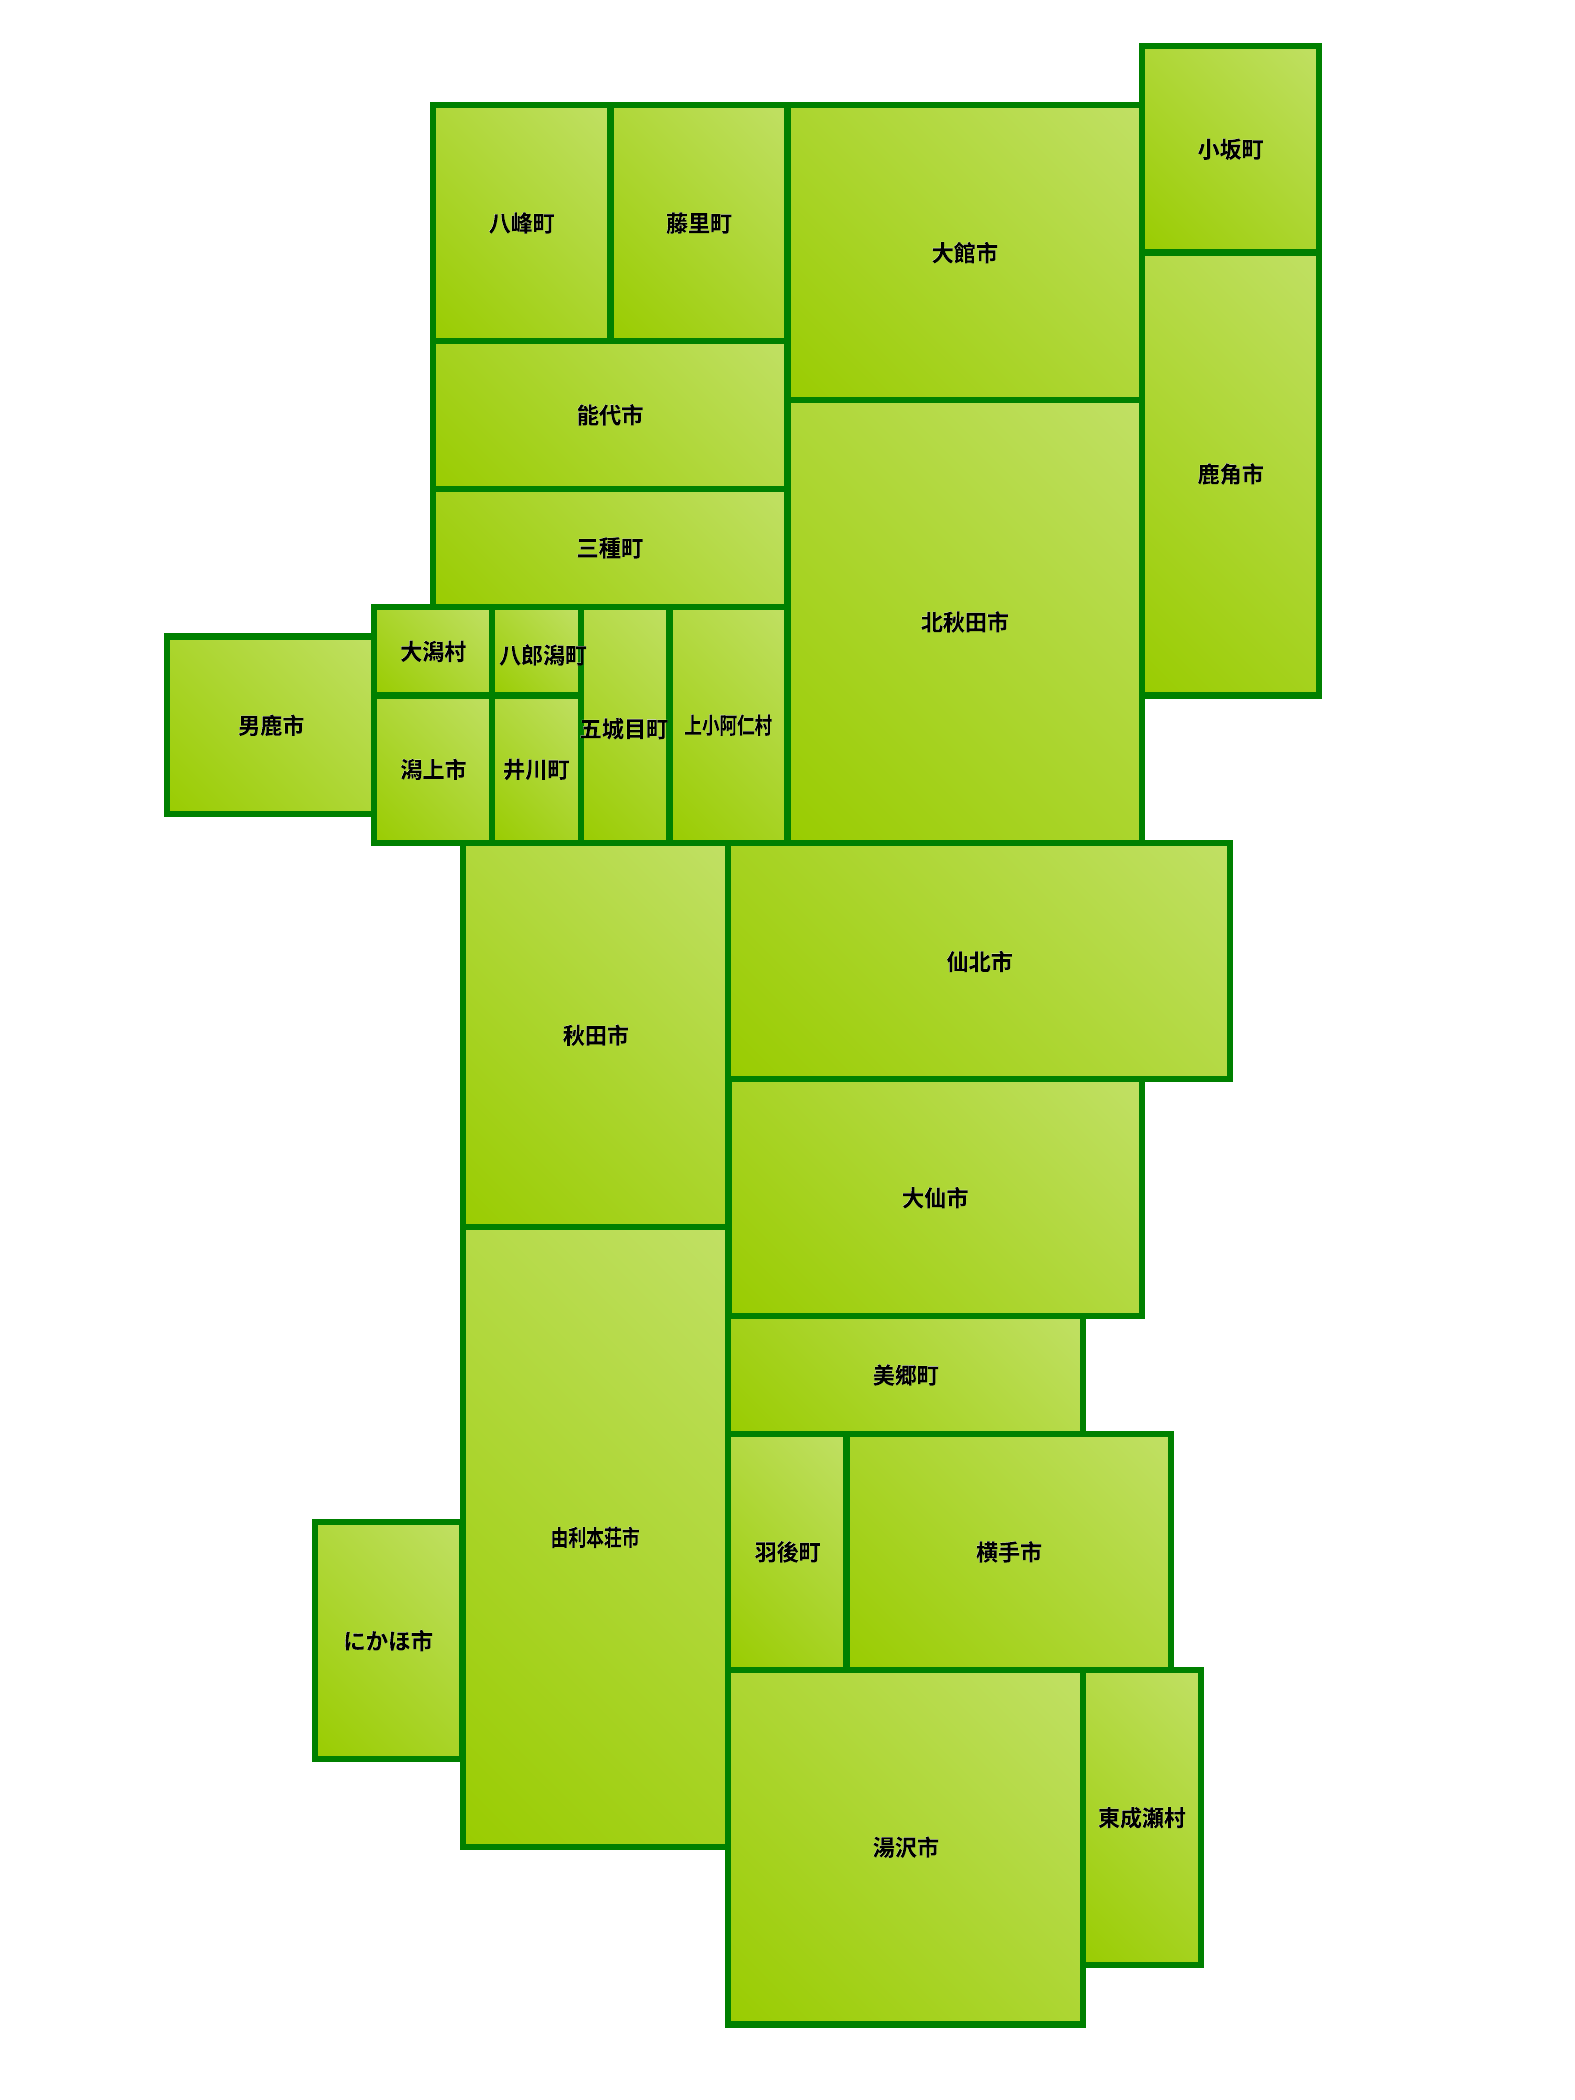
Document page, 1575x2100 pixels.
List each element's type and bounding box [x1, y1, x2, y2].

text_box [488, 211, 555, 235]
text_box [577, 536, 643, 559]
text_box [946, 950, 1013, 973]
text_box [400, 640, 467, 663]
text_box [872, 1835, 939, 1859]
text_box [1098, 1806, 1186, 1829]
text_box [684, 713, 773, 737]
text_box [975, 1540, 1042, 1563]
text_box [920, 610, 1009, 633]
text_box [400, 758, 467, 781]
text_box [551, 1525, 640, 1549]
text_box [931, 241, 998, 264]
text_box [666, 211, 732, 235]
text_box [1197, 462, 1264, 485]
text_box [167, 45, 1320, 2025]
text_box [238, 714, 304, 737]
text_box [562, 1023, 629, 1047]
text_box [577, 403, 643, 426]
text_box [1197, 137, 1264, 161]
text_box [902, 1186, 968, 1209]
text_box [345, 1629, 433, 1652]
text_box [503, 758, 570, 781]
text_box [754, 1540, 821, 1563]
text_box [872, 1363, 939, 1387]
text_box [580, 717, 668, 740]
text_box [499, 643, 587, 666]
